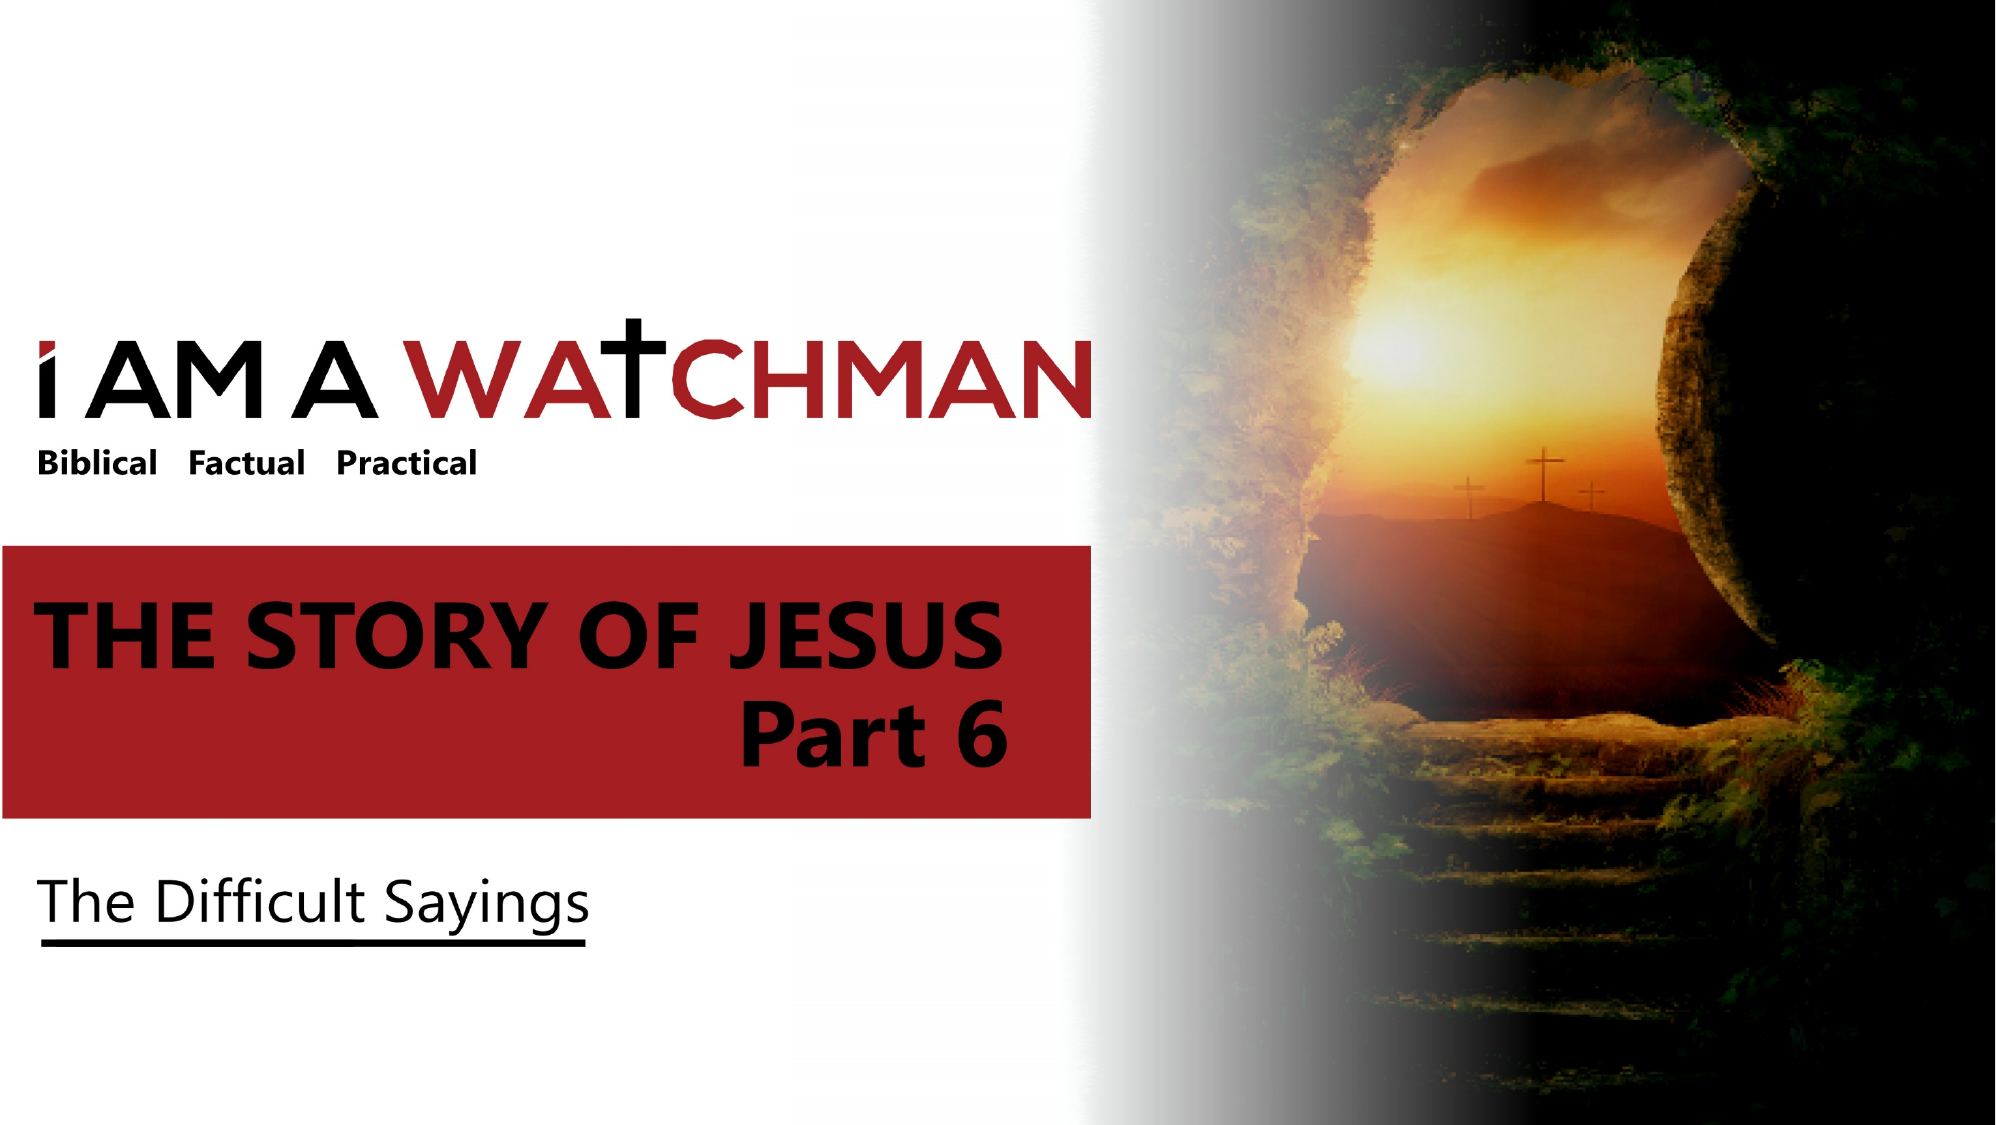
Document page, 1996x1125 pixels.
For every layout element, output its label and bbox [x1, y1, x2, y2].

list [0, 0, 1996, 1125]
